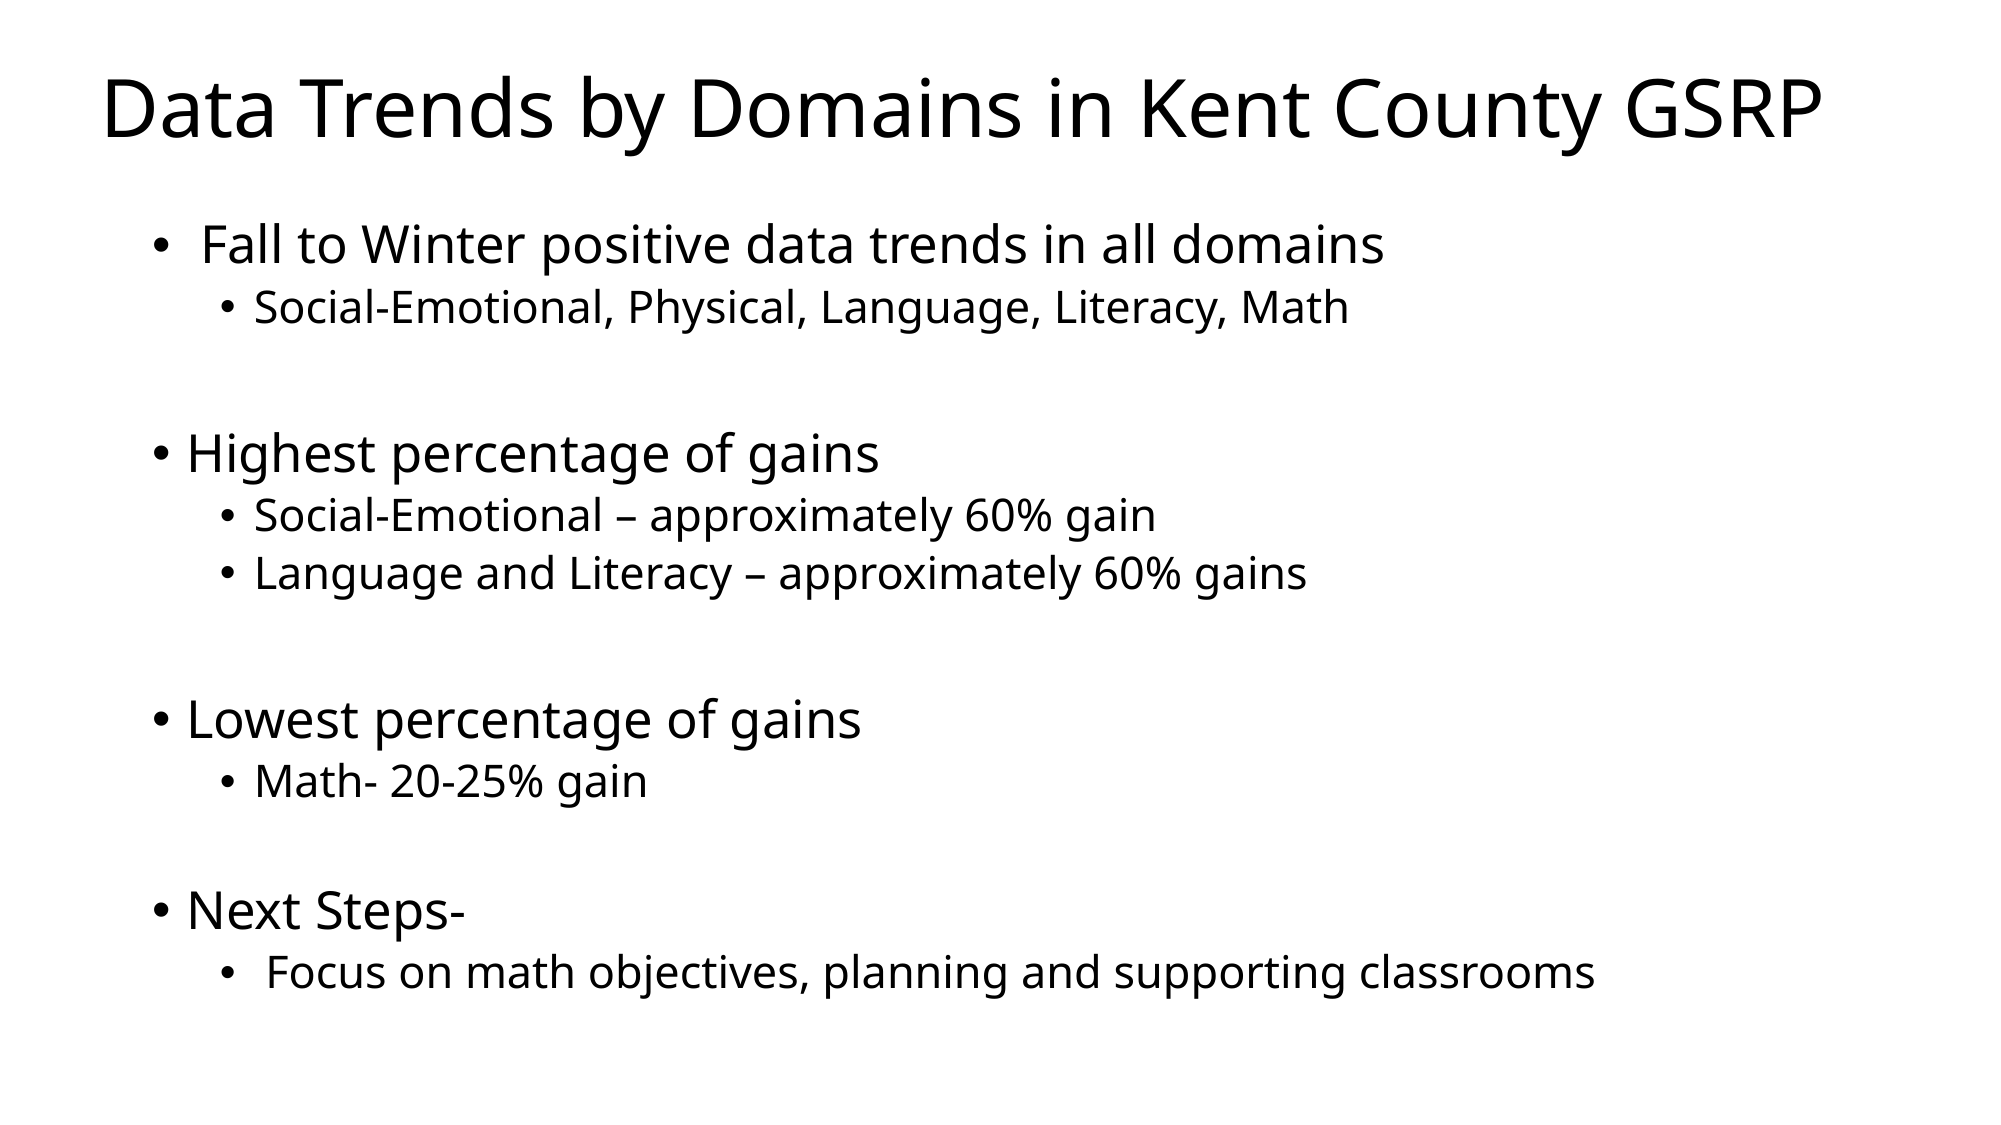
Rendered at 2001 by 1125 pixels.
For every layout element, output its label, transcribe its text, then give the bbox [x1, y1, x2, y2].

list Fall to Winter positive data trends in all domains Social-Emotional, Physical, Language, Literacy, Math Highest percentage of gains Social-Emotional – approximately 60% gain Language and Literacy – approximately 60% gains Lowest percentage of gains Math- 20-25% gain Next Steps- Focus on math objectives, planning and supporting classrooms [137, 211, 1863, 1014]
title Data Trends by Domains in Kent County GSRP [65, 59, 1863, 164]
